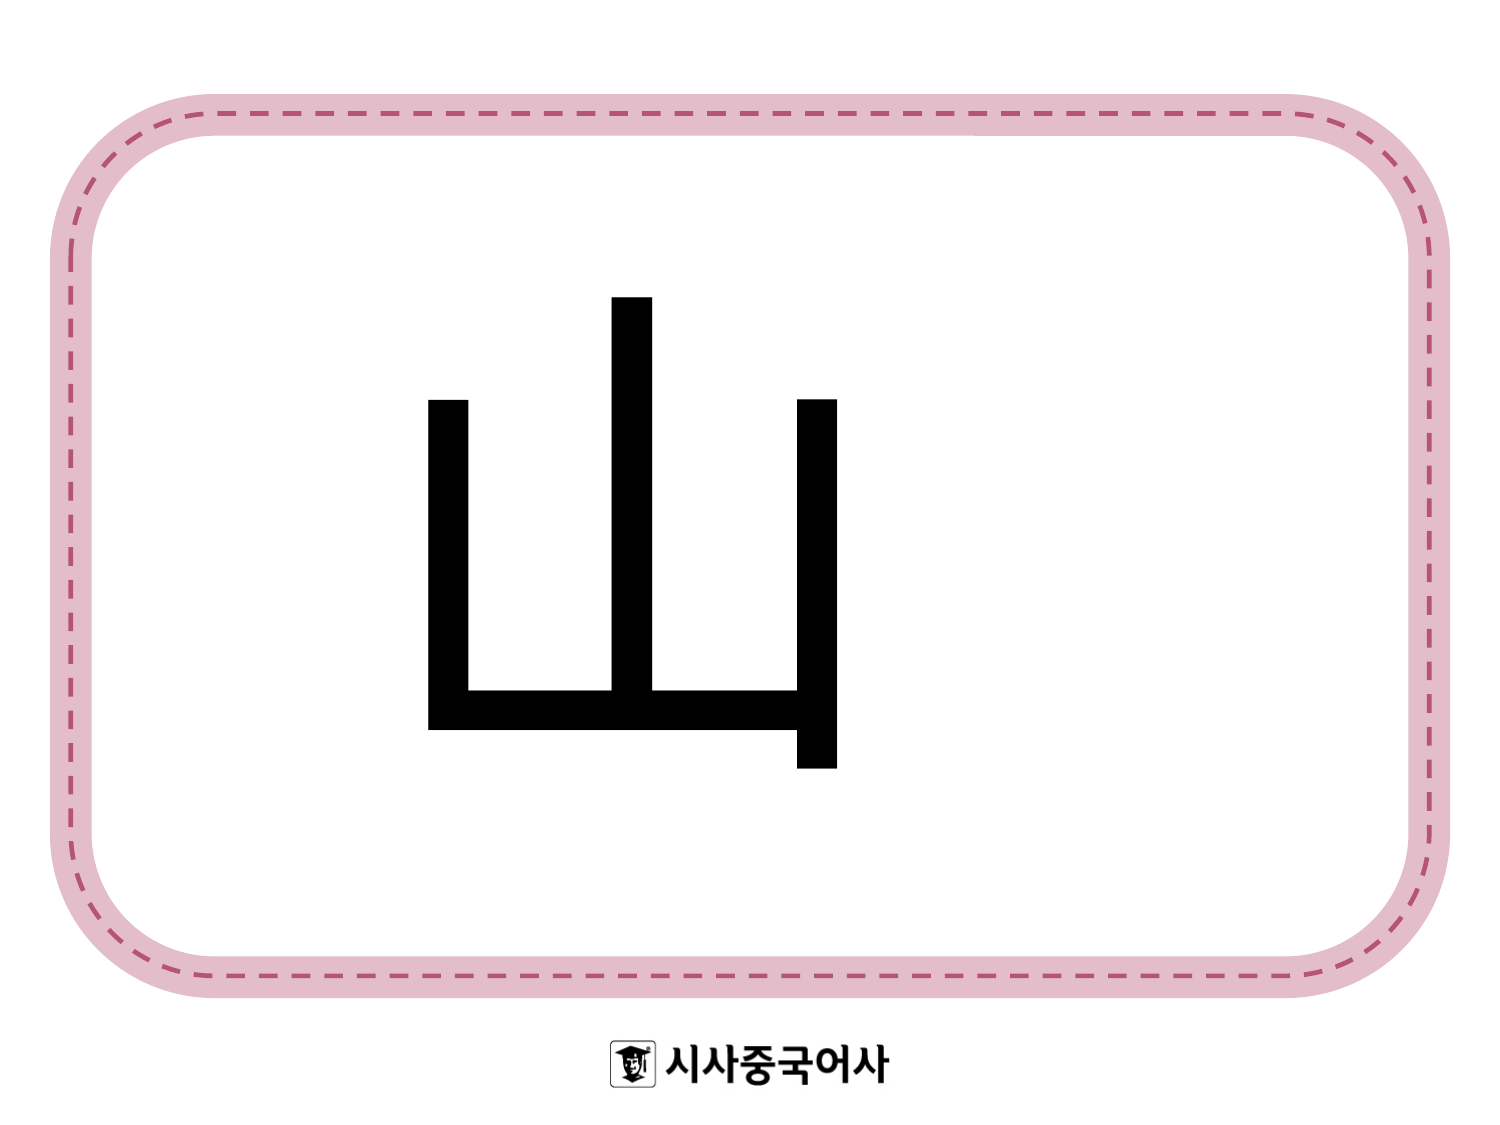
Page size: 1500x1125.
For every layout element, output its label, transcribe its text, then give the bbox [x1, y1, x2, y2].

text_box 山 [145, 189, 1354, 853]
picture [602, 1034, 898, 1094]
